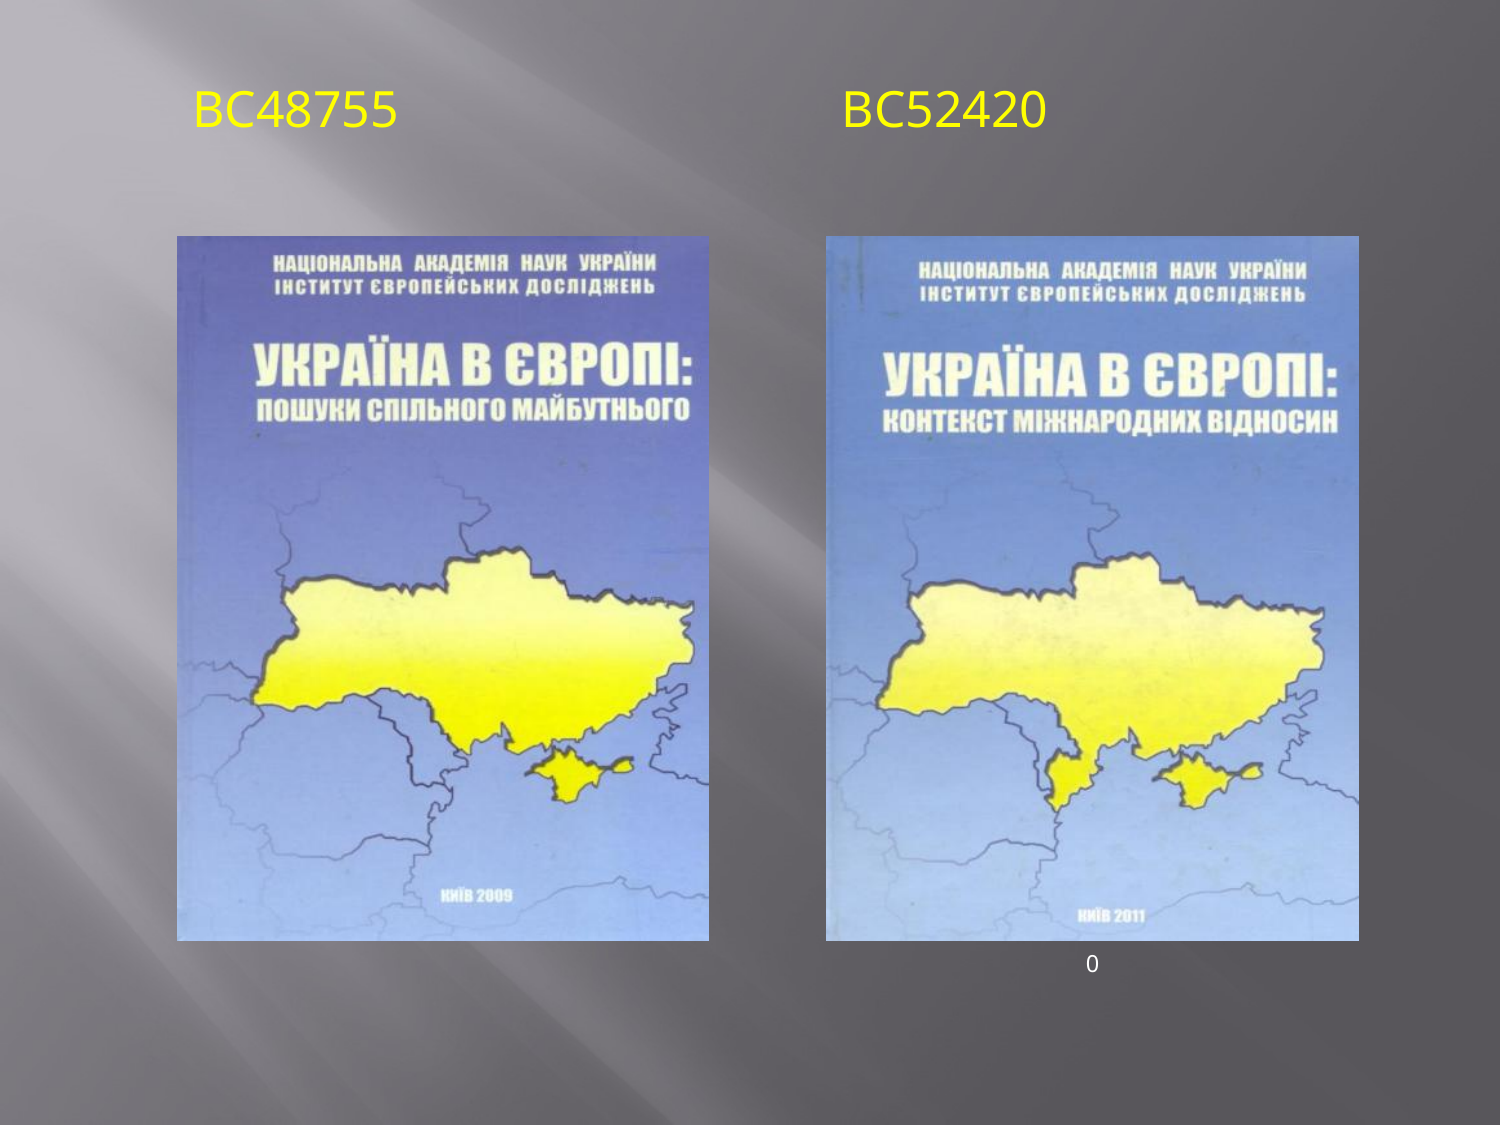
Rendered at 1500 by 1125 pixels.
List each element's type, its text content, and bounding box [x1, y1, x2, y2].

list ВС48755 [177, 42, 738, 173]
list ВС52420 [826, 42, 1425, 173]
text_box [826, 235, 1359, 986]
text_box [176, 235, 709, 986]
picture [0, 0, 1500, 1125]
